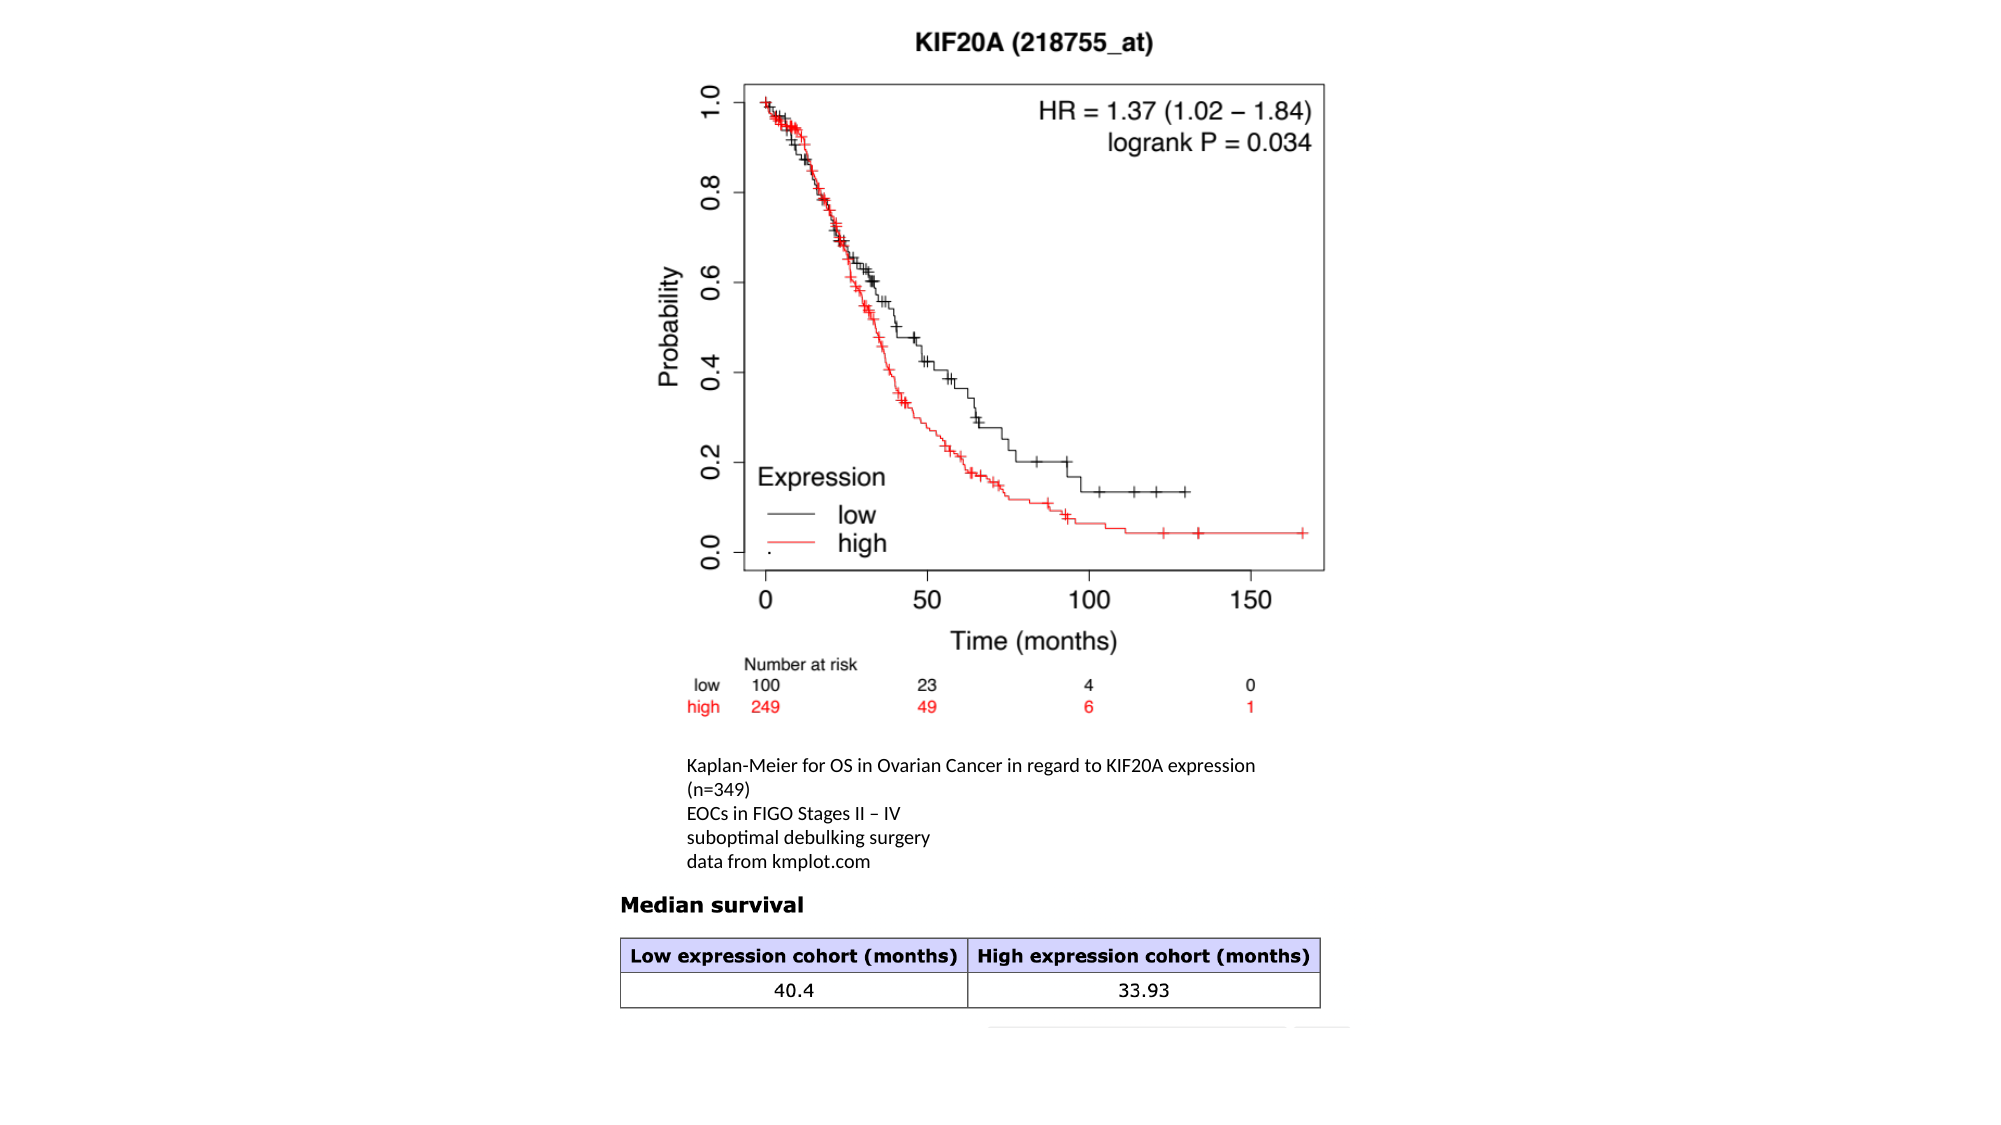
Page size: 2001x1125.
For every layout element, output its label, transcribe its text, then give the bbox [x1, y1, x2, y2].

text_box Kaplan-Meier for OS in Ovarian Cancer in regard to KIF20A expression (n=349) EOCs in FIGO Stages II – IV suboptimal debulking surgery data from kmplot.com [672, 744, 1333, 881]
picture [610, 886, 1390, 1028]
picture [638, 0, 1366, 727]
